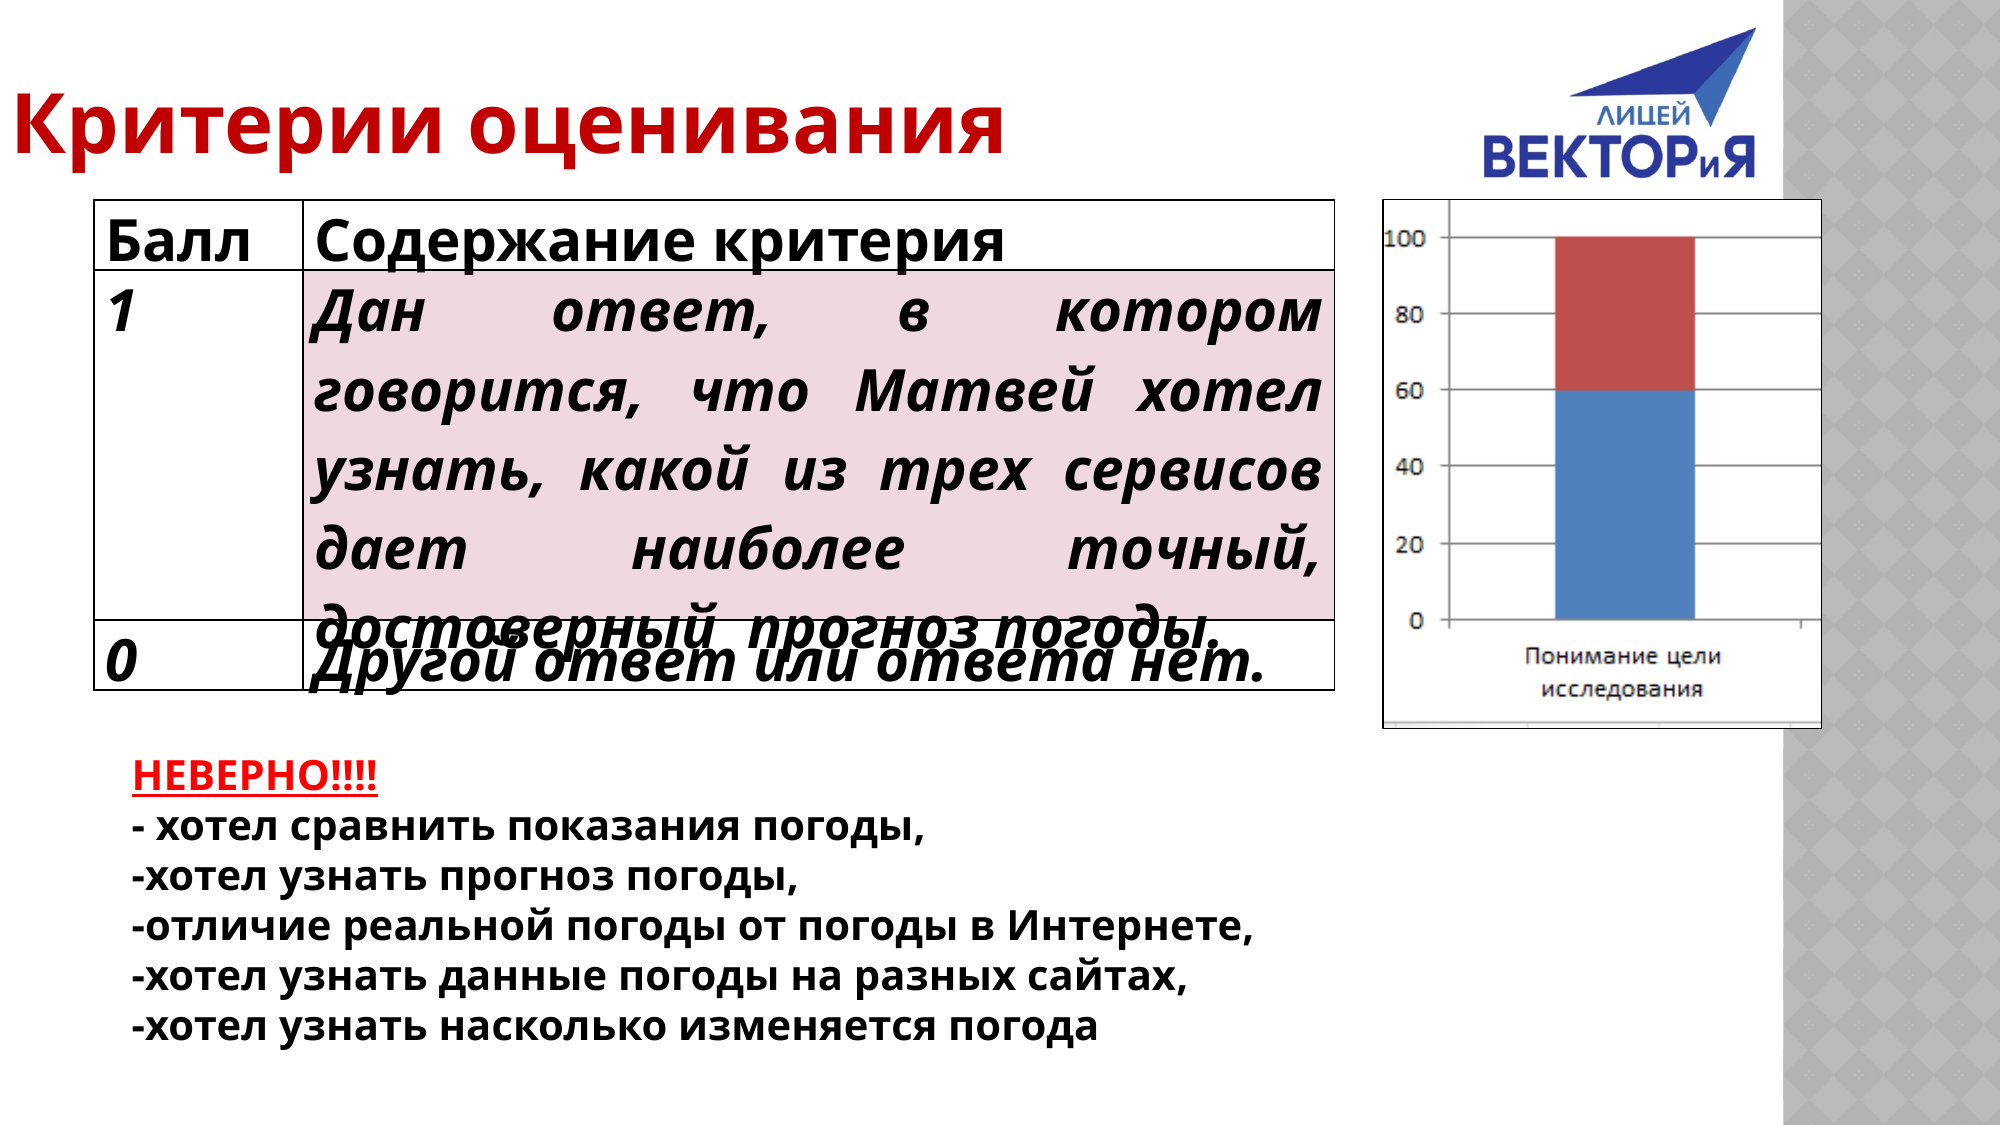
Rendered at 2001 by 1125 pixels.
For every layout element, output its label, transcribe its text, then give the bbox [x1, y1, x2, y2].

picture [1474, 16, 1765, 190]
table_cell 0 [95, 621, 302, 689]
table_header Балл [95, 201, 302, 269]
text_box НЕВЕРНО!!!! - хотел сравнить показания погоды, -хотел узнать прогноз погоды, -отличие реальной погоды от погоды в Интернете, -хотел узнать данные погоды на разных сайтах, -хотел узнать насколько изменяется погода [116, 741, 1419, 1057]
table_cell Другой ответ или ответа нет. [304, 621, 1334, 689]
table_cell Дан ответ, в котором говорится, что Матвей хотел узнать, какой из трех сервисов дает наиболее точный, достоверный прогноз погоды. [304, 271, 1334, 619]
text_box Критерии оценивания [0, 62, 1023, 178]
table_cell 1 [95, 271, 302, 619]
picture [1383, 199, 1822, 729]
table_header Содержание критерия [304, 201, 1334, 269]
